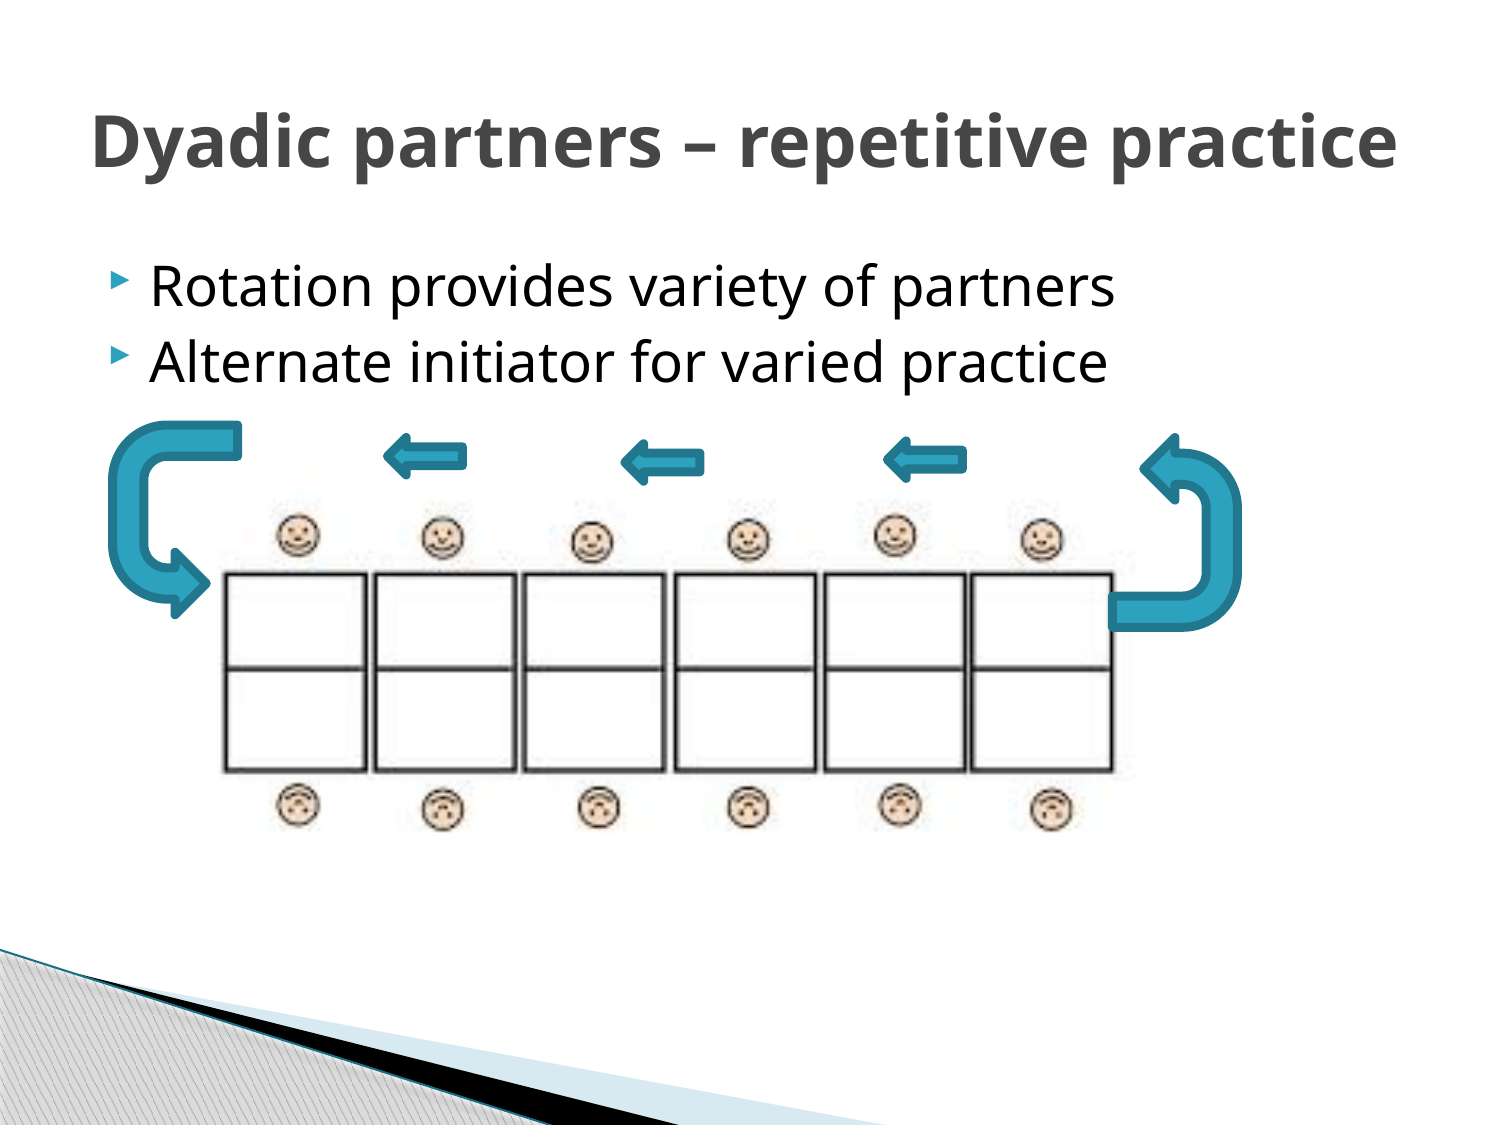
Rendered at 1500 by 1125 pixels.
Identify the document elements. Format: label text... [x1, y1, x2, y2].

picture [143, 424, 1232, 893]
text_box [1237, 484, 1242, 597]
text_box [147, 420, 242, 424]
text_box [108, 425, 143, 596]
title Dyadic partners – repetitive practice [75, 45, 1425, 233]
list Rotation provides variety of partners Alternate initiator for varied practice [75, 243, 1425, 986]
